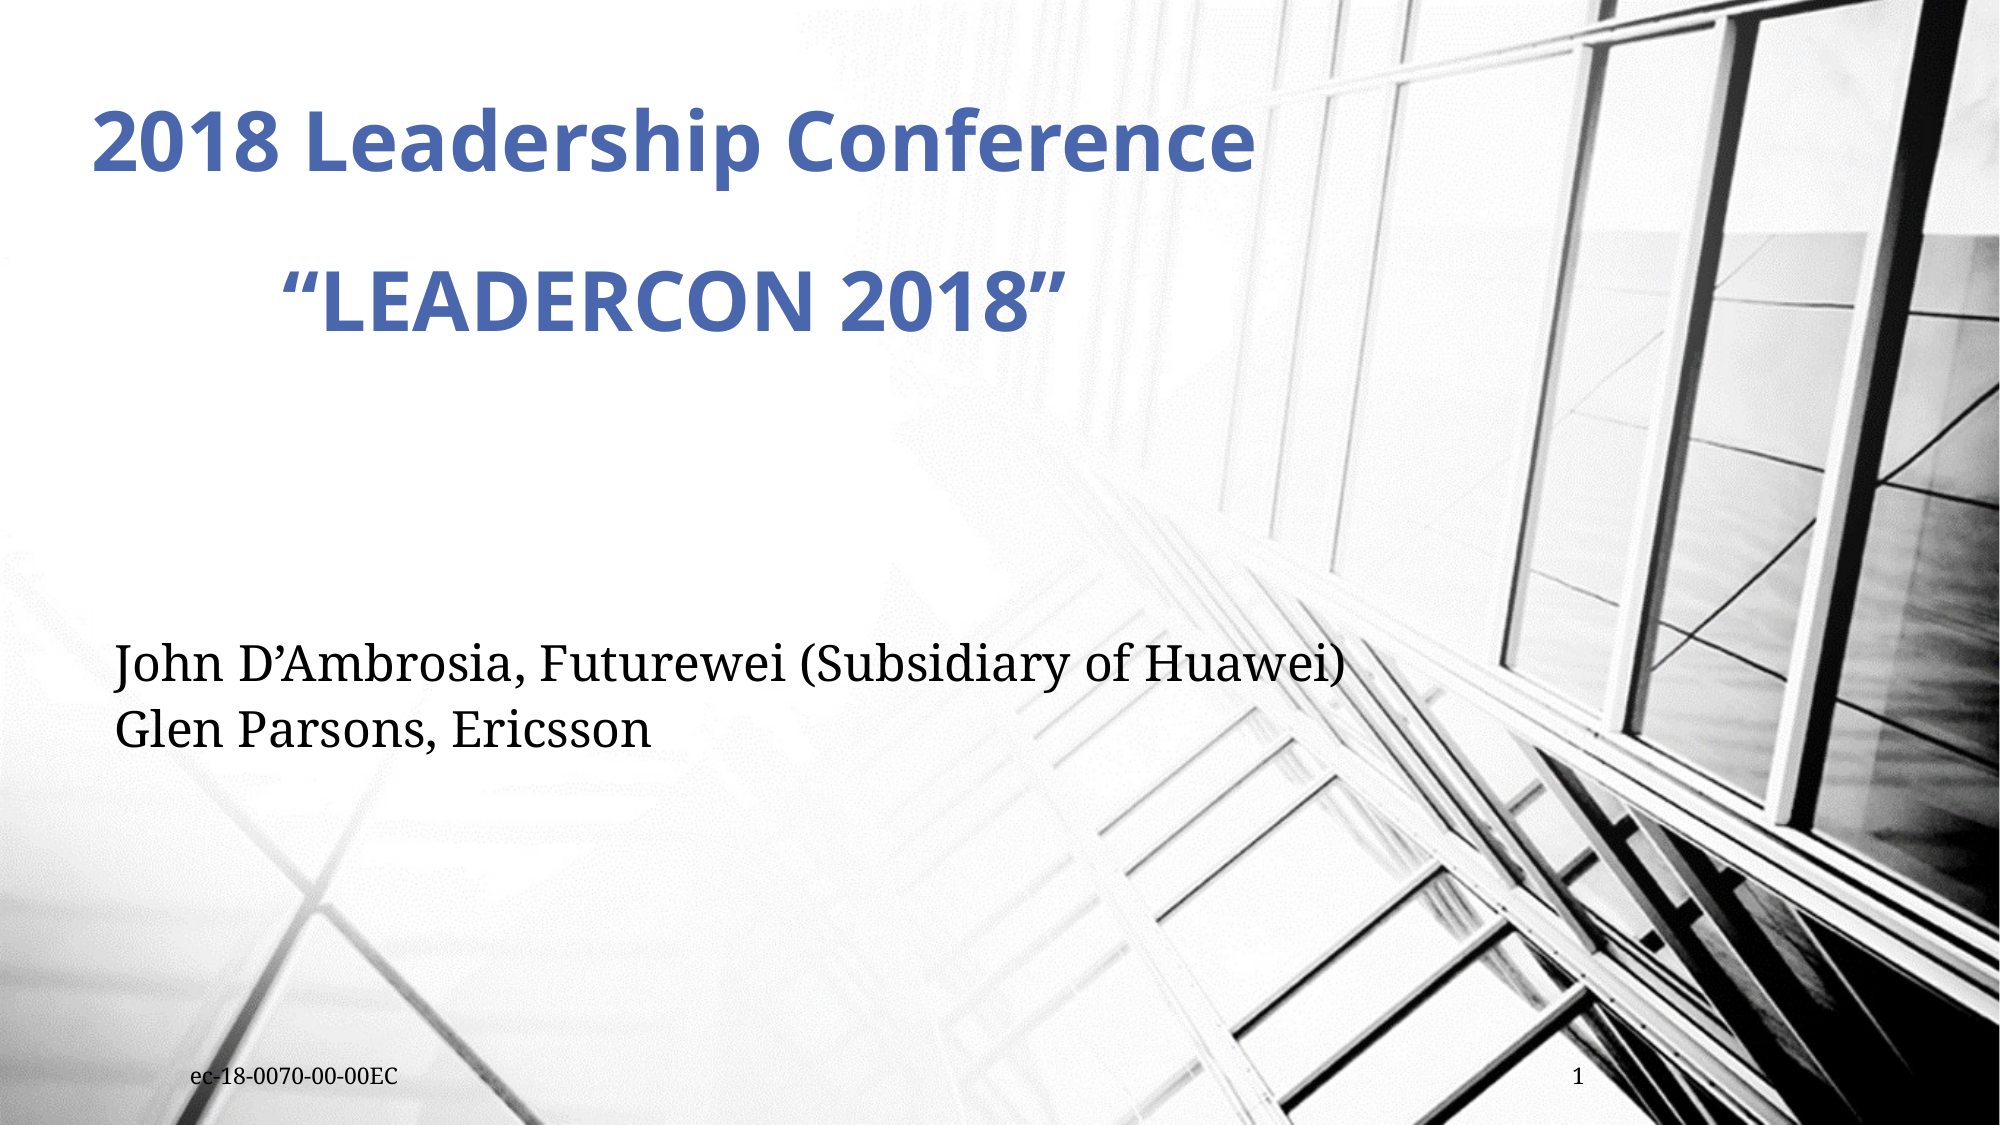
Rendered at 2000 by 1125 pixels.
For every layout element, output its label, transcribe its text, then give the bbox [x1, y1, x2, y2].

slide_number 1 [1399, 1055, 1600, 1100]
subtitle John D’Ambrosia, Futurewei (Subsidiary of Huawei) Glen Parsons, Ericsson [99, 558, 1425, 788]
picture [0, 0, 2000, 1125]
footer ec-18-0070-00-00EC [174, 1055, 1103, 1100]
title 2018 Leadership Conference “LEADERCON 2018” [74, 99, 1275, 513]
